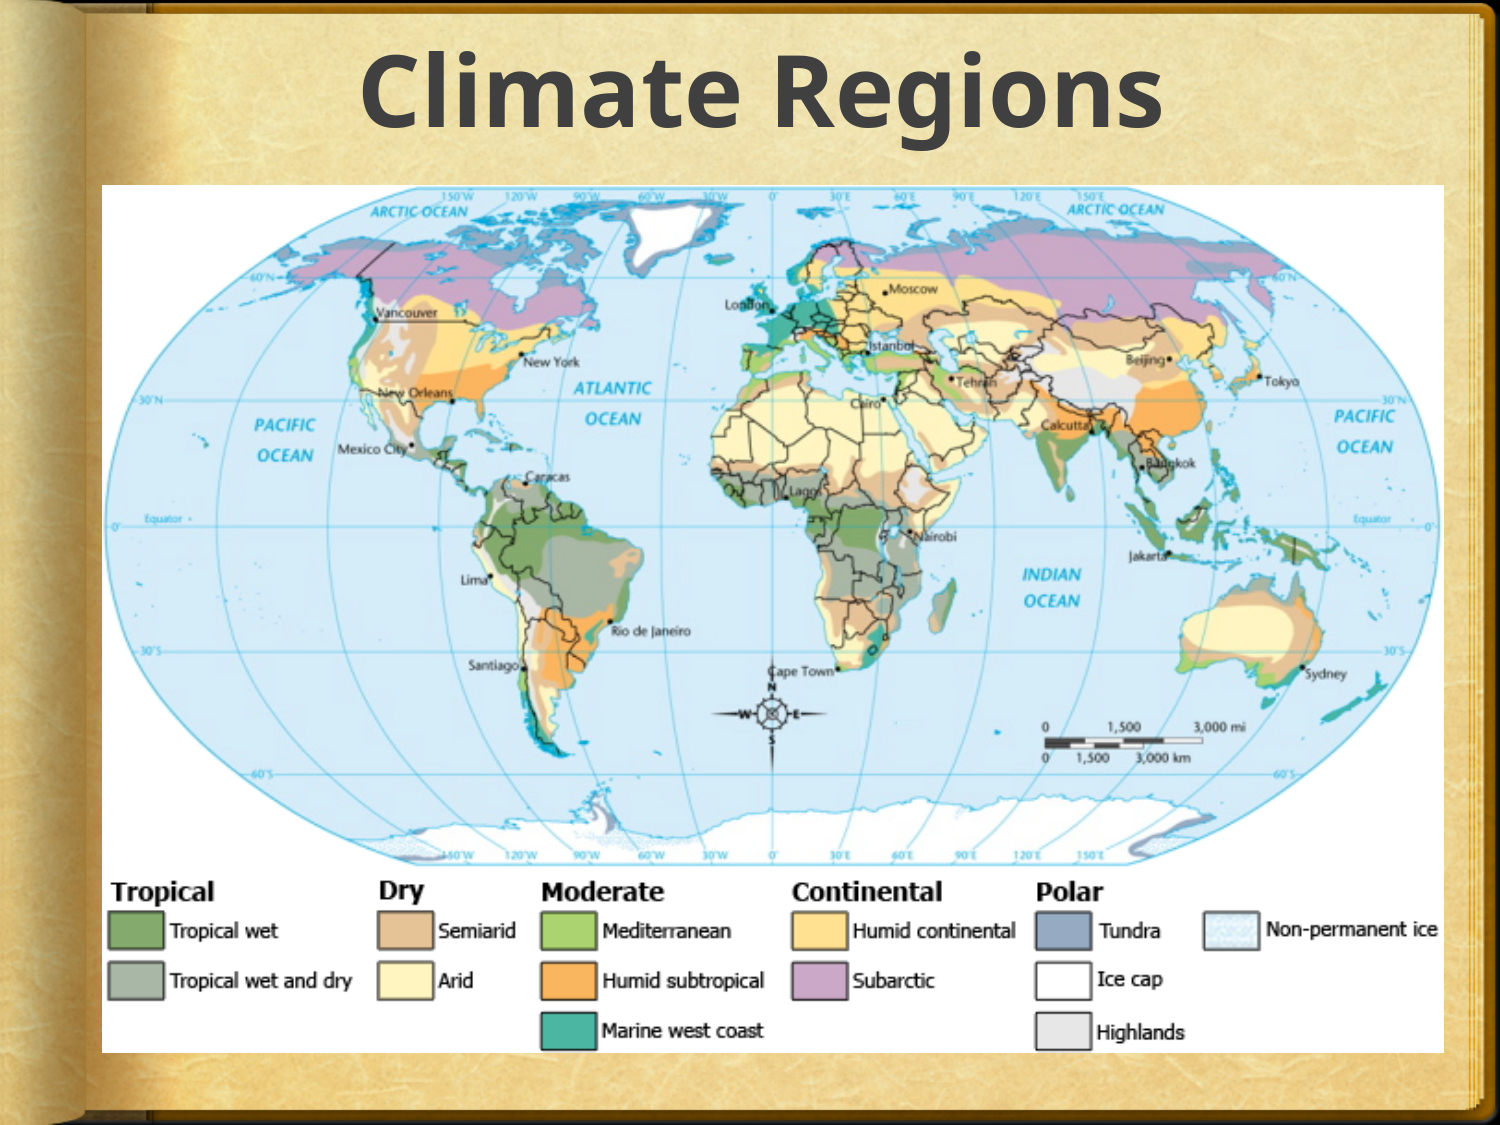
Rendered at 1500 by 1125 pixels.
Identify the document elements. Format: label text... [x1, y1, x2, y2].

picture [0, 0, 1500, 1125]
title Climate Regions [178, 0, 1372, 185]
